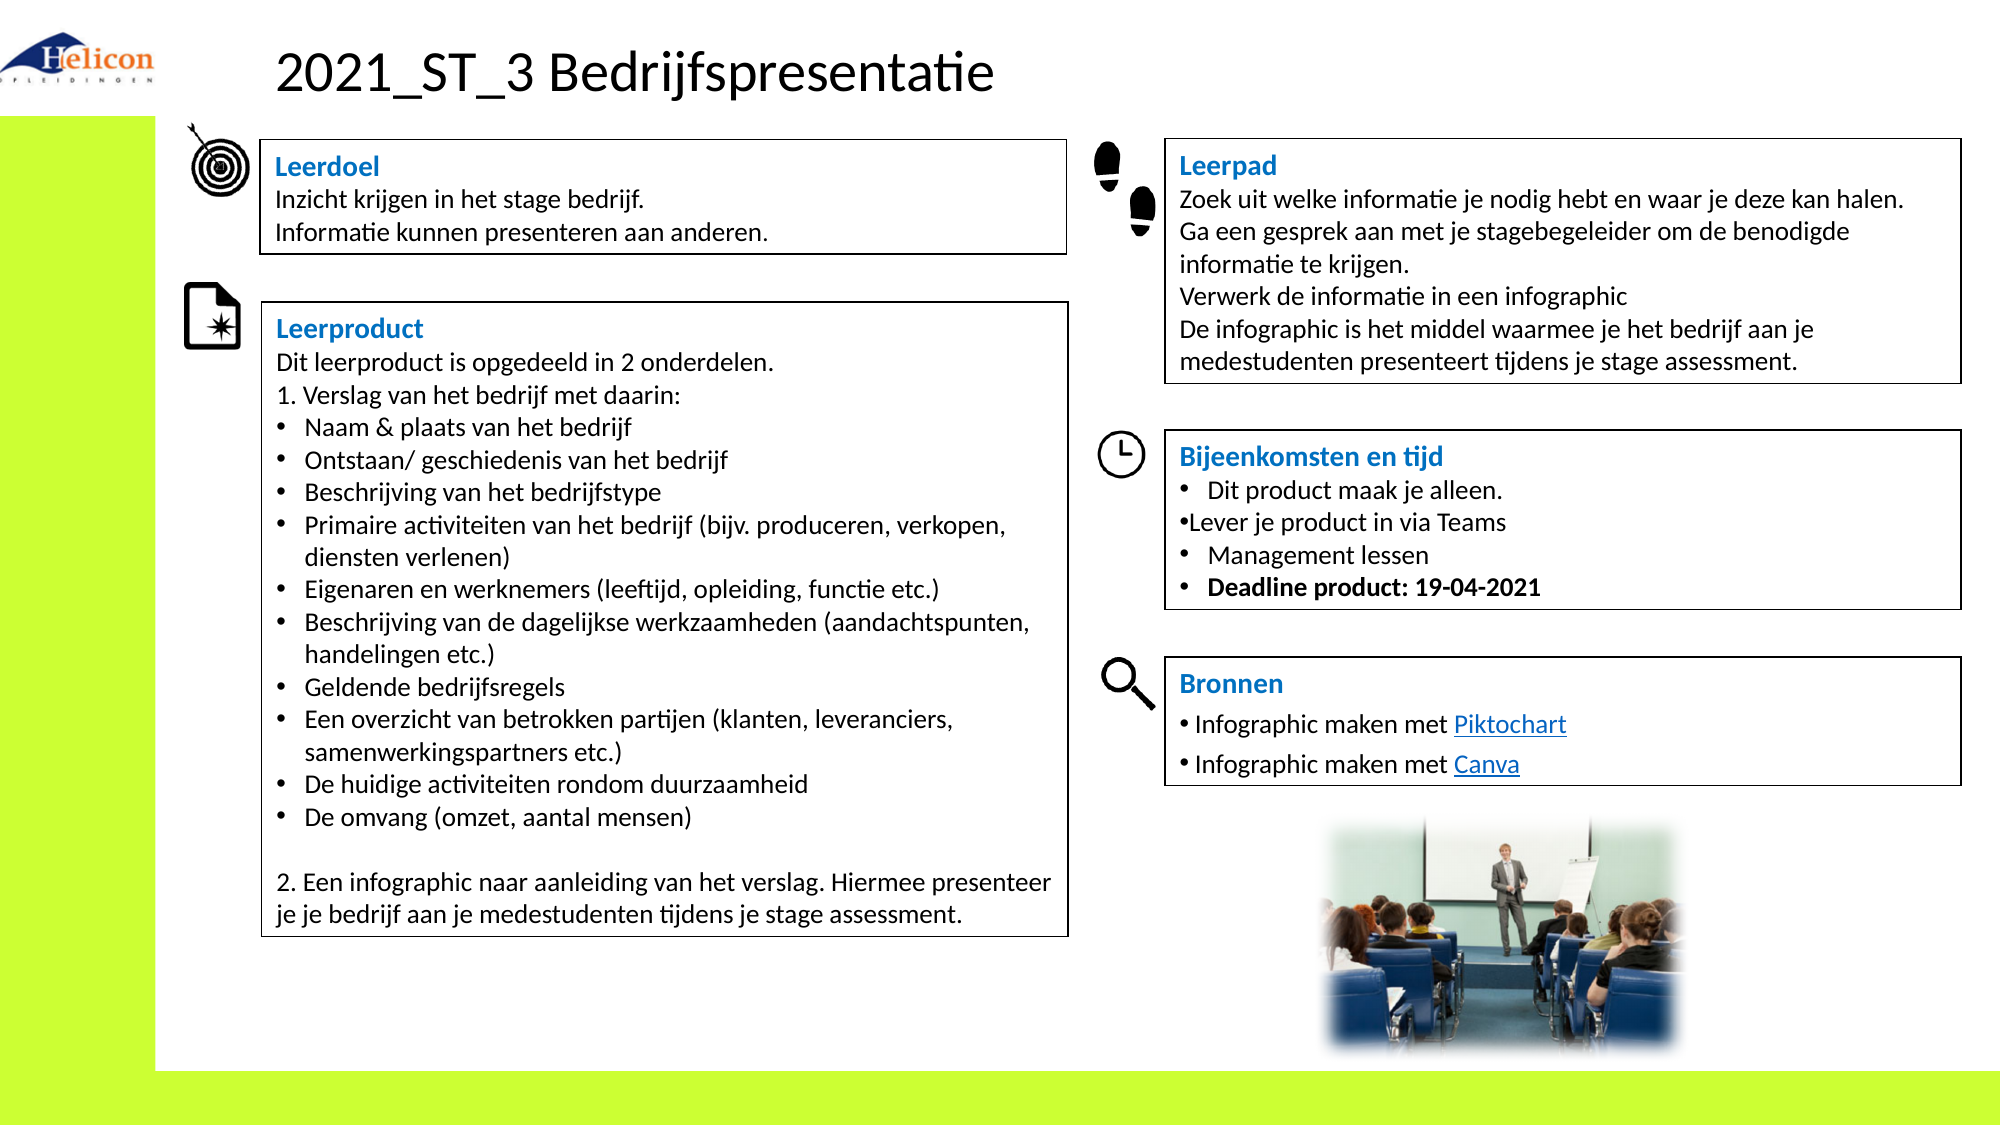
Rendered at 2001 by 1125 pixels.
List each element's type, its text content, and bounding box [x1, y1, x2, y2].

text_box Leerdoel Inzicht krijgen in het stage bedrijf. Informatie kunnen presenteren aan anderen. [260, 139, 1067, 255]
picture [184, 282, 241, 350]
picture [1314, 812, 1690, 1063]
picture [1094, 428, 1146, 479]
text_box Bijeenkomsten en tijd Dit product maak je alleen. Lever je product in via Teams Management lessen Deadline product: 19-04-2021 [1164, 429, 1961, 610]
text_box [0, 116, 156, 1071]
text_box Bronnen Infographic maken met Piktochart Infographic maken met Canva [1164, 657, 1961, 786]
text_box Leerproduct Dit leerproduct is opgedeeld in 2 onderdelen. 1. Verslag van het bedrijf met daarin: Naam & plaats van het bedrijf Ontstaan/ geschiedenis van het bedrijf Beschrijving van het bedrijfstype Primaire activiteiten van het bedrijf (bijv. produceren, verkopen, diensten verlenen) Eigenaren en werknemers (leeftijd, opleiding, functie etc.) Beschrijving van de dagelijkse werkzaamheden (aandachtspunten, handelingen etc.) Geldende bedrijfsregels Een overzicht van betrokken partijen (klanten, leveranciers, samenwerkingspartners etc.) De huidige activiteiten rondom duurzaamheid De omvang (omzet, aantal mensen) 2. Een infographic naar aanleiding van het verslag. Hiermee presenteer je je bedrijf aan je medestudenten tijdens je stage assessment. [261, 302, 1069, 937]
picture [183, 115, 251, 209]
text_box Leerpad Zoek uit welke informatie je nodig hebt en waar je deze kan halen. Ga een gesprek aan met je stagebegeleider om de benodigde informatie te krijgen. Verwerk de informatie in een infographic De infographic is het middel waarmee je het bedrijf aan je medestudenten presenteert tijdens je stage assessment. [1164, 138, 1961, 384]
text_box [0, 1071, 2000, 1125]
text_box 2021_ST_3 Bedrijfspresentatie [260, 25, 1578, 111]
picture [0, 0, 157, 116]
picture [1094, 141, 1156, 237]
picture [1101, 657, 1156, 711]
